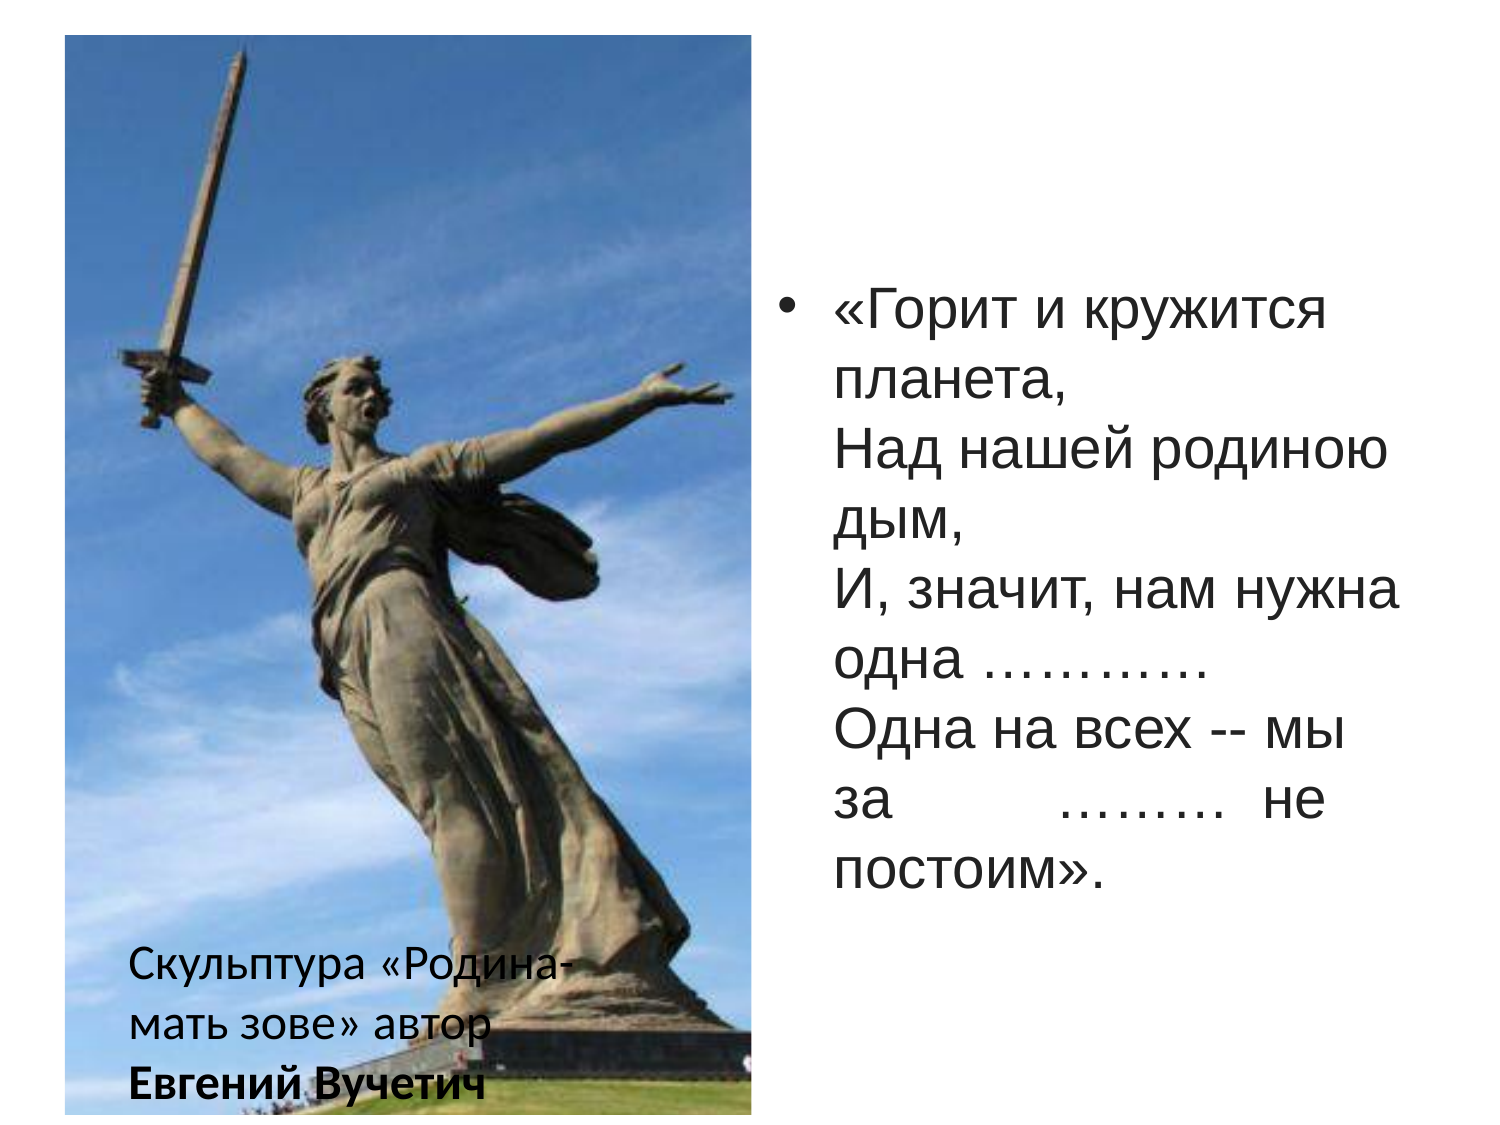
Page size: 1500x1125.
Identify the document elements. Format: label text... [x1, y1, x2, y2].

list «Горит и кружится планета, Над нашей родиною дым, И, значит, нам нужна одна ………… Одна на всех -- мы за ……… не постоим». [762, 262, 1425, 1005]
picture [64, 35, 752, 1115]
